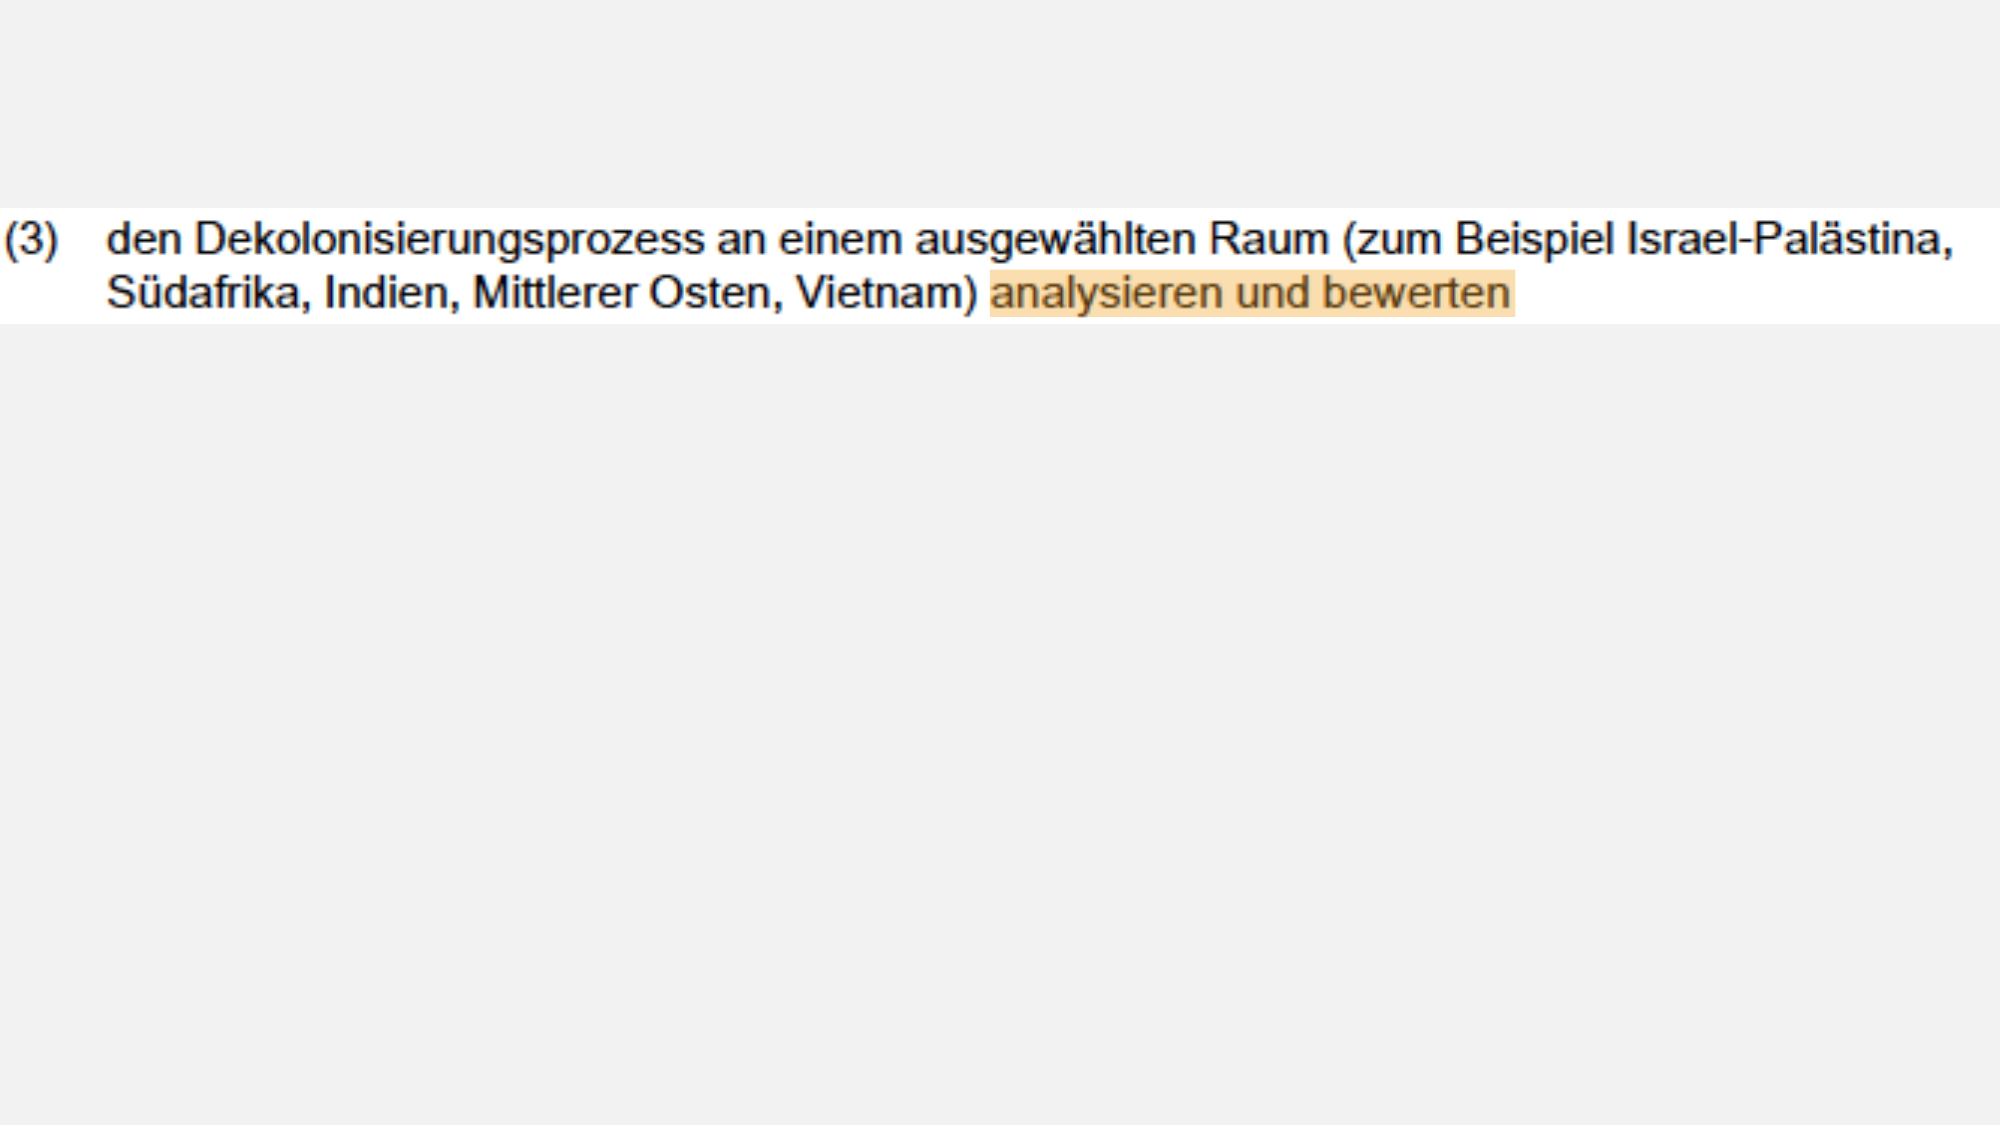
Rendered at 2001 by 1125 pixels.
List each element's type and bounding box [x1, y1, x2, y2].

picture [0, 208, 2001, 324]
